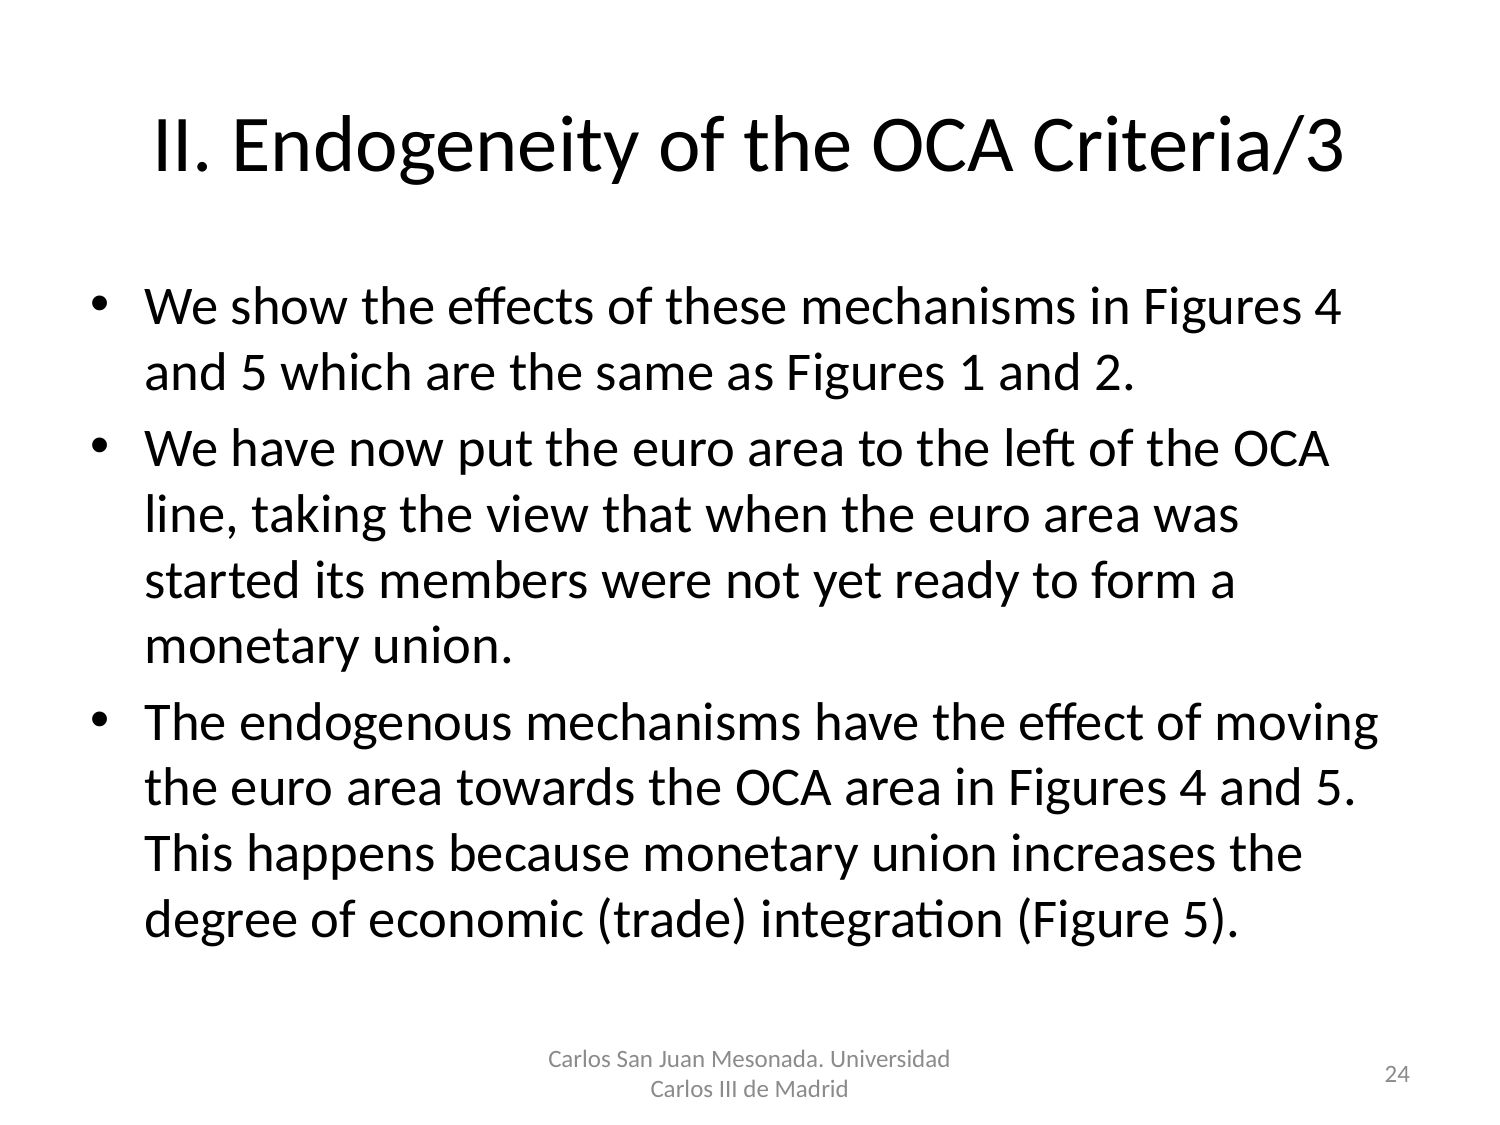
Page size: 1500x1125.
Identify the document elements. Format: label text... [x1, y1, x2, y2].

list We show the effects of these mechanisms in Figures 4 and 5 which are the same as Figures 1 and 2. We have now put the euro area to the left of the OCA line, taking the view that when the euro area was started its members were not yet ready to form a monetary union. The endogenous mechanisms have the effect of moving the euro area towards the OCA area in Figures 4 and 5. This happens because monetary union increases the degree of economic (trade) integration (Figure 5). [74, 262, 1426, 1006]
title II. Endogeneity of the OCA Criteria/3 [74, 44, 1426, 233]
slide_number 24 [1074, 1042, 1425, 1103]
footer Carlos San Juan Mesonada. Universidad Carlos III de Madrid [512, 1042, 988, 1103]
